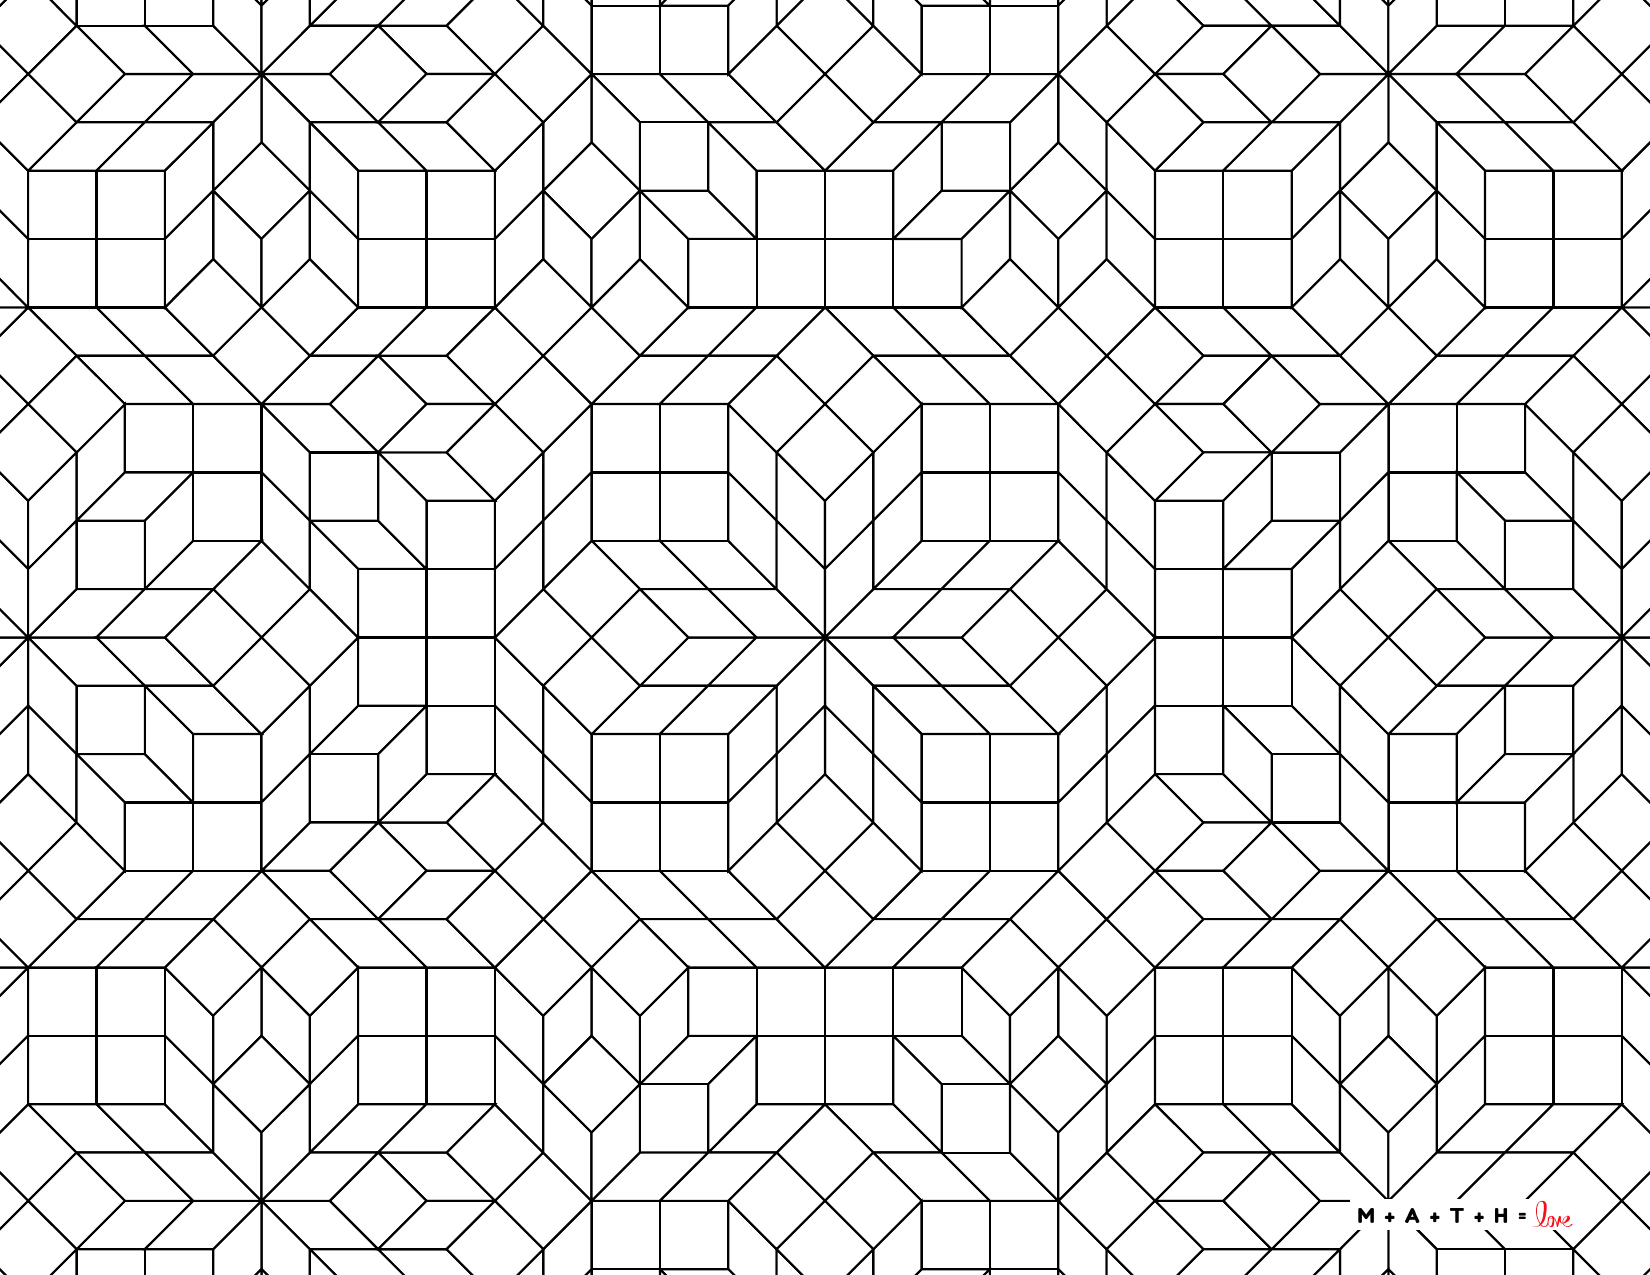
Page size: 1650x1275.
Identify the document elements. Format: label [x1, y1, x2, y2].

text_box [0, 0, 1650, 1275]
picture [1349, 1199, 1579, 1231]
